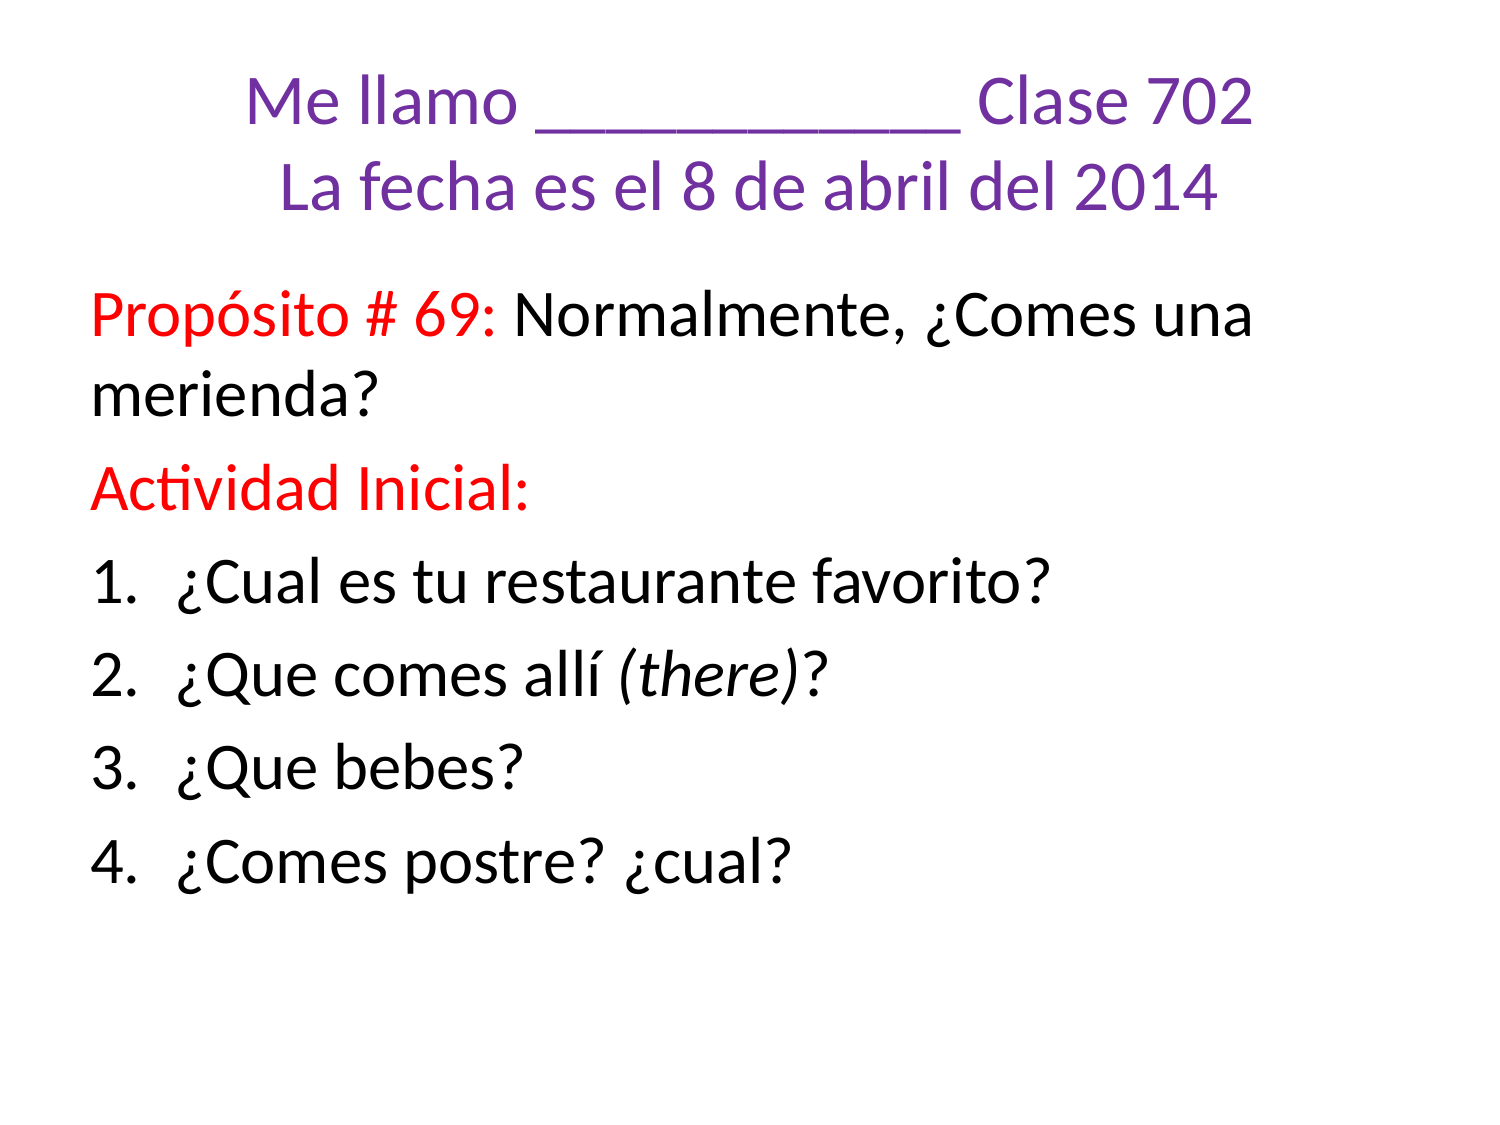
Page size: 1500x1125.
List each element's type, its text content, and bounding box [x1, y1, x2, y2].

title Me llamo ____________ Clase 702 La fecha es el 8 de abril del 2014 [75, 45, 1425, 233]
list Propósito # 69: Normalmente, ¿Comes una merienda? Actividad Inicial: ¿Cual es tu restaurante favorito? ¿Que comes allí (there)? ¿Que bebes? ¿Comes postre? ¿cual? [75, 262, 1425, 1005]
